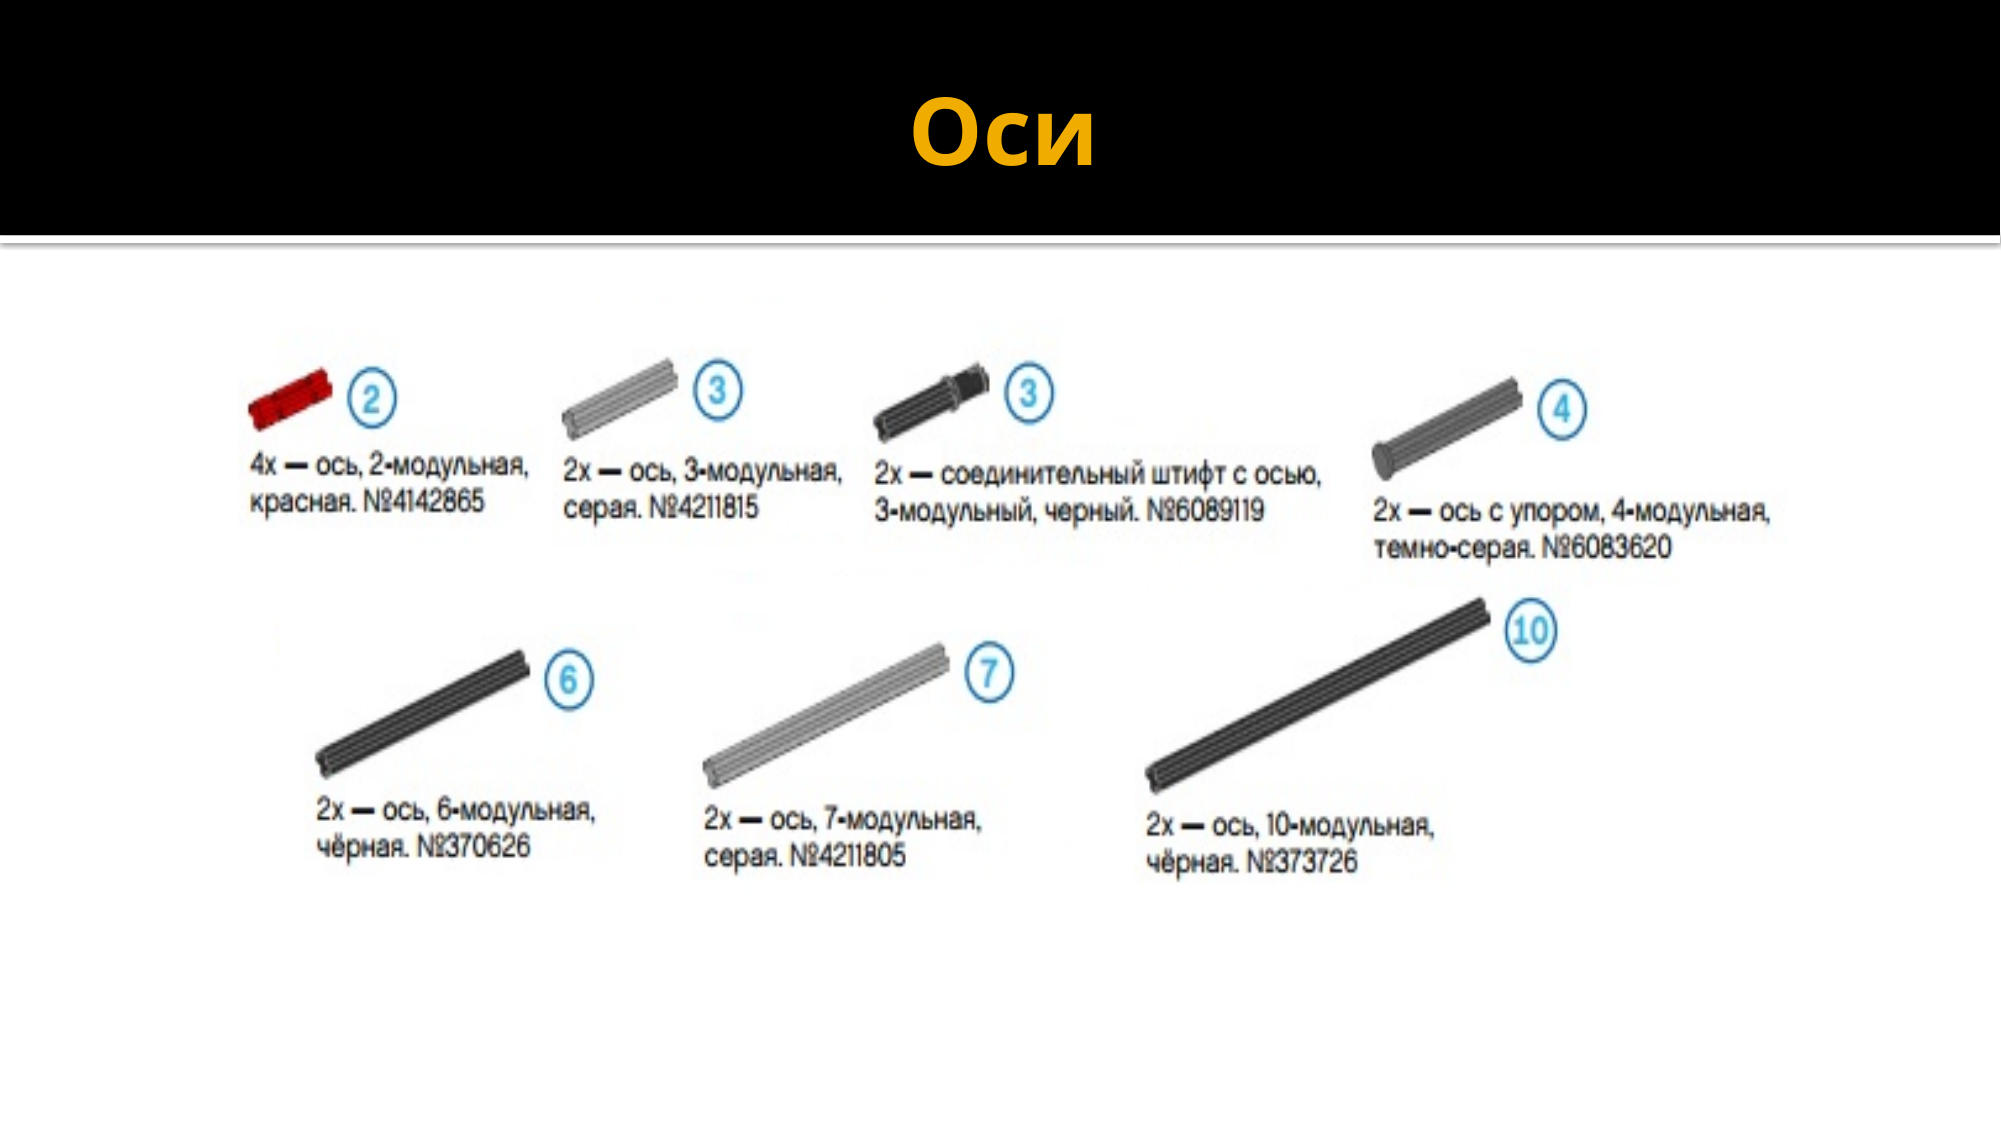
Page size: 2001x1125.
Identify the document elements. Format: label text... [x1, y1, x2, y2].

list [217, 297, 1837, 932]
title Оси [99, 25, 1900, 231]
